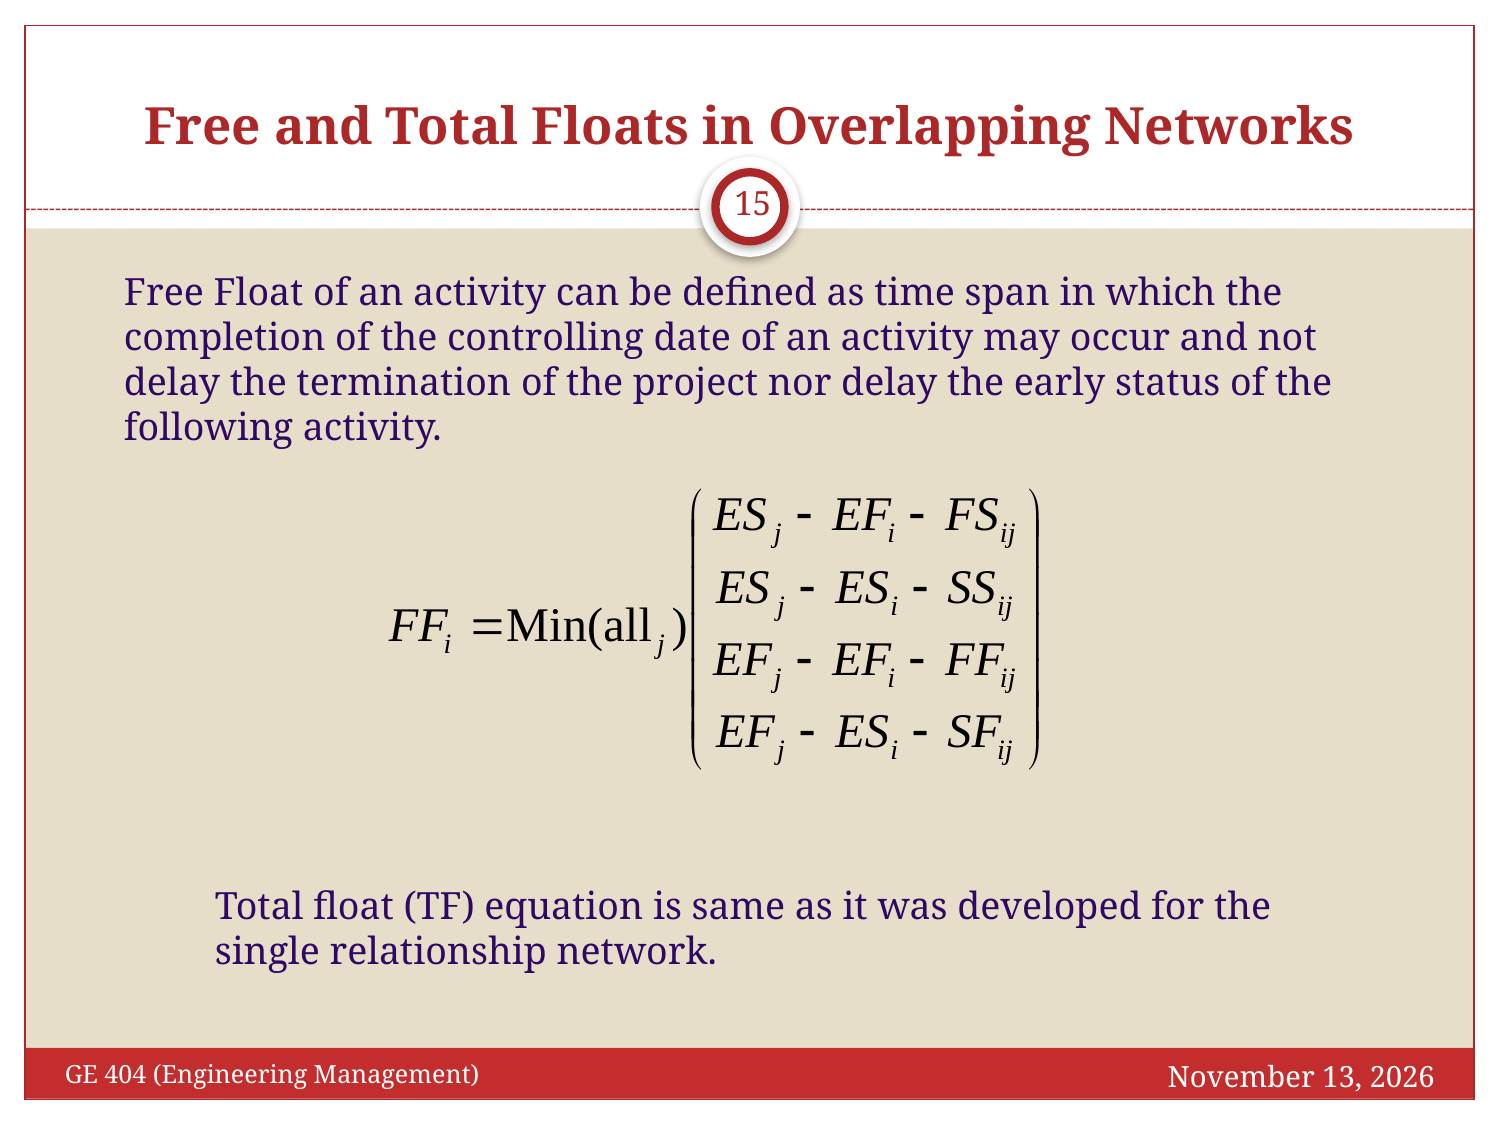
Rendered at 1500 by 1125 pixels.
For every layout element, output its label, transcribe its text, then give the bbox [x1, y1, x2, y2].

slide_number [950, 1050, 1450, 1111]
slide_number 15 [715, 168, 791, 241]
text_box Free Float of an activity can be defined as time span in which the completion of the controlling date of an activity may occur and not delay the termination of the project nor delay the early status of the following activity. [109, 260, 1397, 455]
footer GE 404 (Engineering Management) [50, 1051, 638, 1112]
title Free and Total Floats in Overlapping Networks [49, 37, 1450, 162]
text_box Total float (TF) equation is same as it was developed for the single relationship network. [199, 874, 1338, 980]
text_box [379, 480, 1052, 779]
